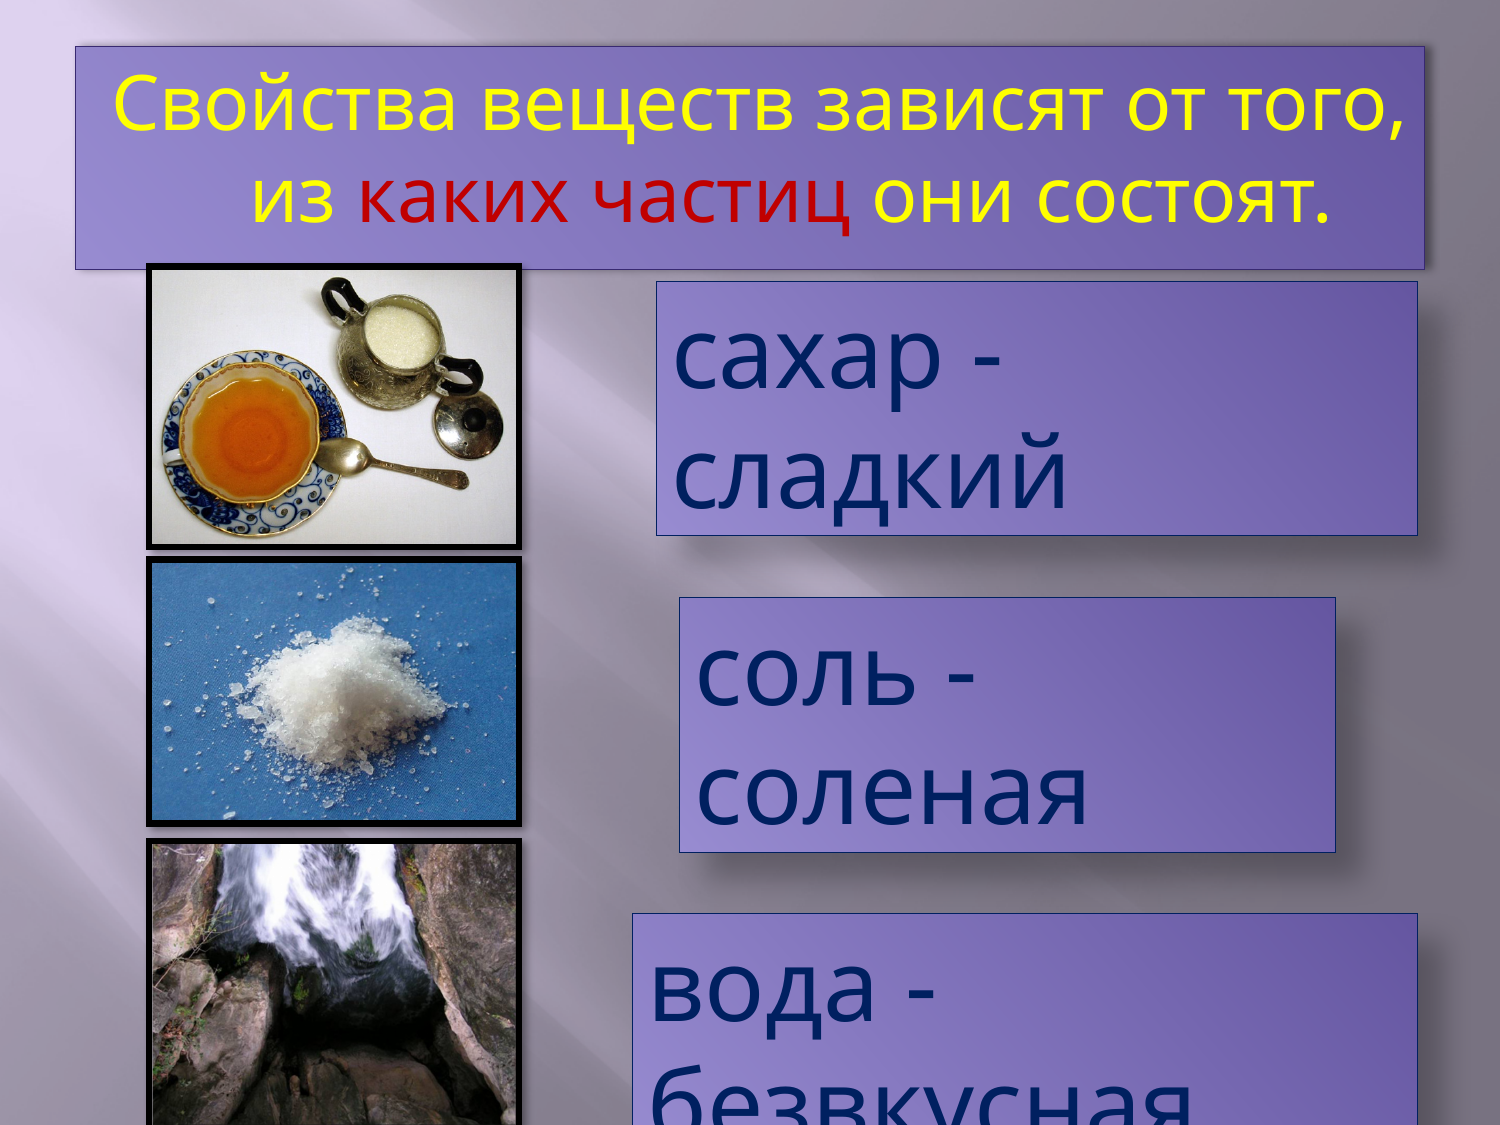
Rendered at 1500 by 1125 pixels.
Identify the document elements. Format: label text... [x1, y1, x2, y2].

picture [152, 269, 516, 544]
picture [152, 562, 516, 821]
text_box соль - соленая [679, 597, 1336, 853]
picture [152, 843, 516, 1125]
text_box вода - безвкусная [632, 913, 1418, 1125]
text_box сахар - сладкий [656, 281, 1418, 536]
list Свойства веществ зависят от того, из каких частиц они состоят. [75, 46, 1425, 270]
